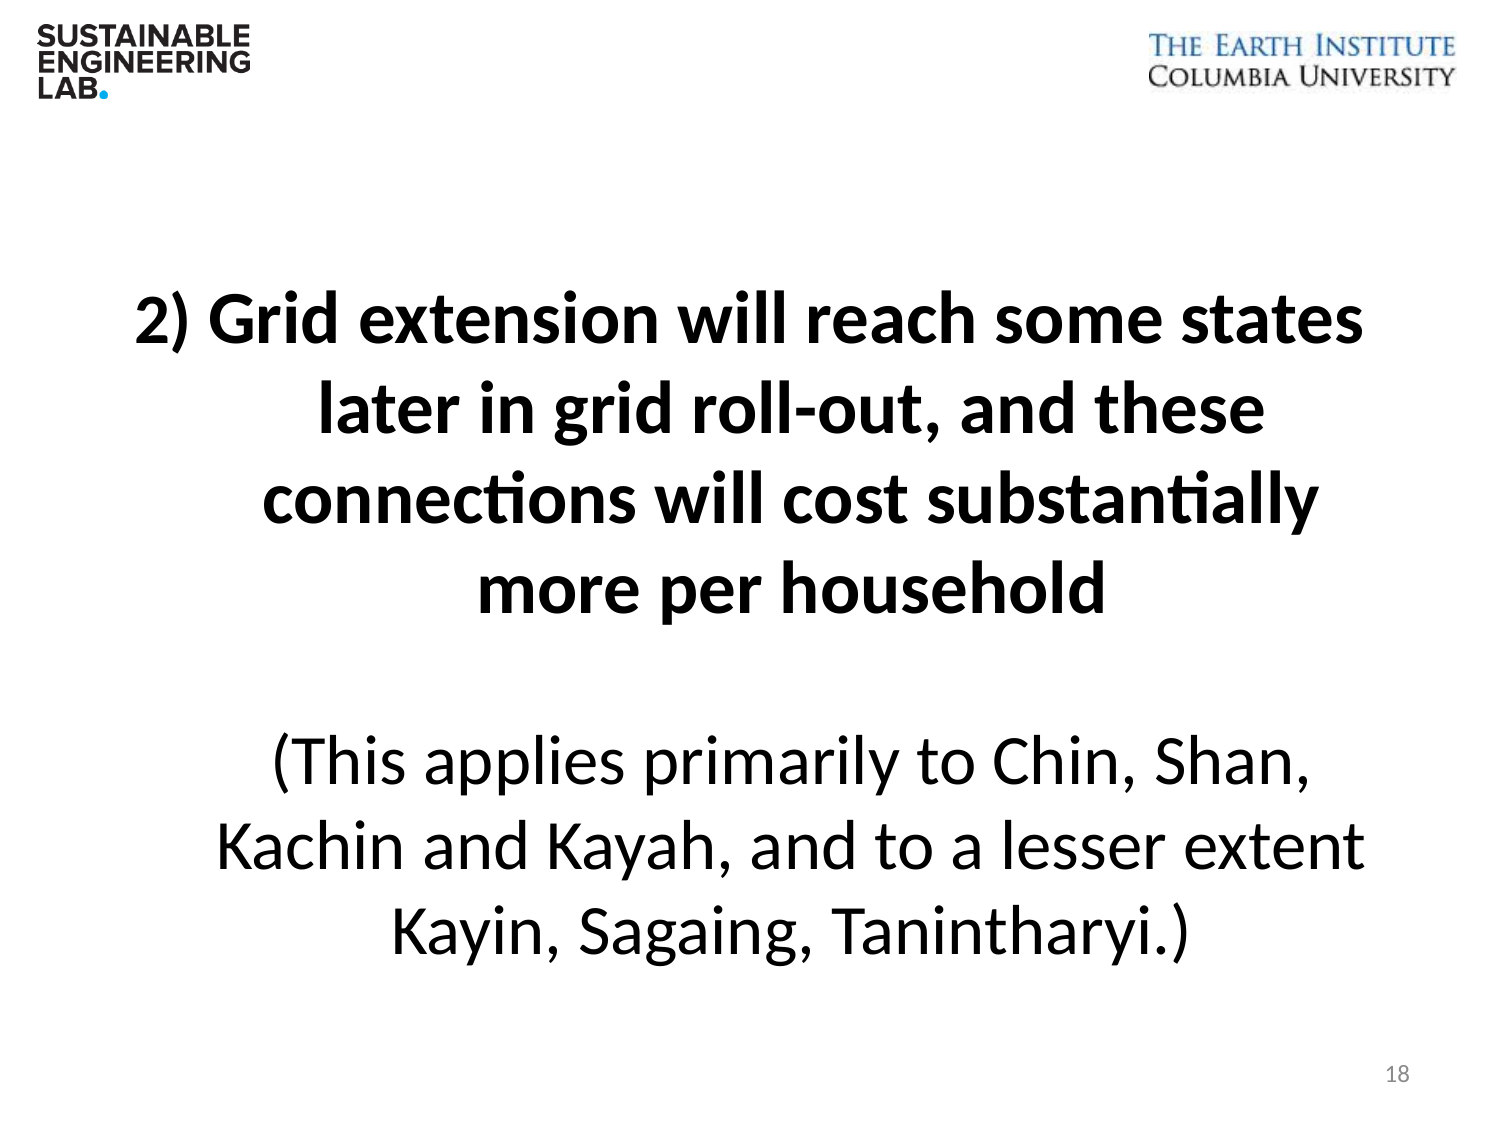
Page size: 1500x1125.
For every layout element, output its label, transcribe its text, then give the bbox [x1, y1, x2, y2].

picture [1149, 31, 1457, 119]
slide_number 18 [1074, 1042, 1425, 1103]
title 2) Grid extension will reach some states later in grid roll-out, and these connections will cost substantially more per household (This applies primarily to Chin, Shan, Kachin and Kayah, and to a lesser extent Kayin, Sagaing, Tanintharyi.) [112, 224, 1388, 1013]
picture [37, 24, 250, 99]
